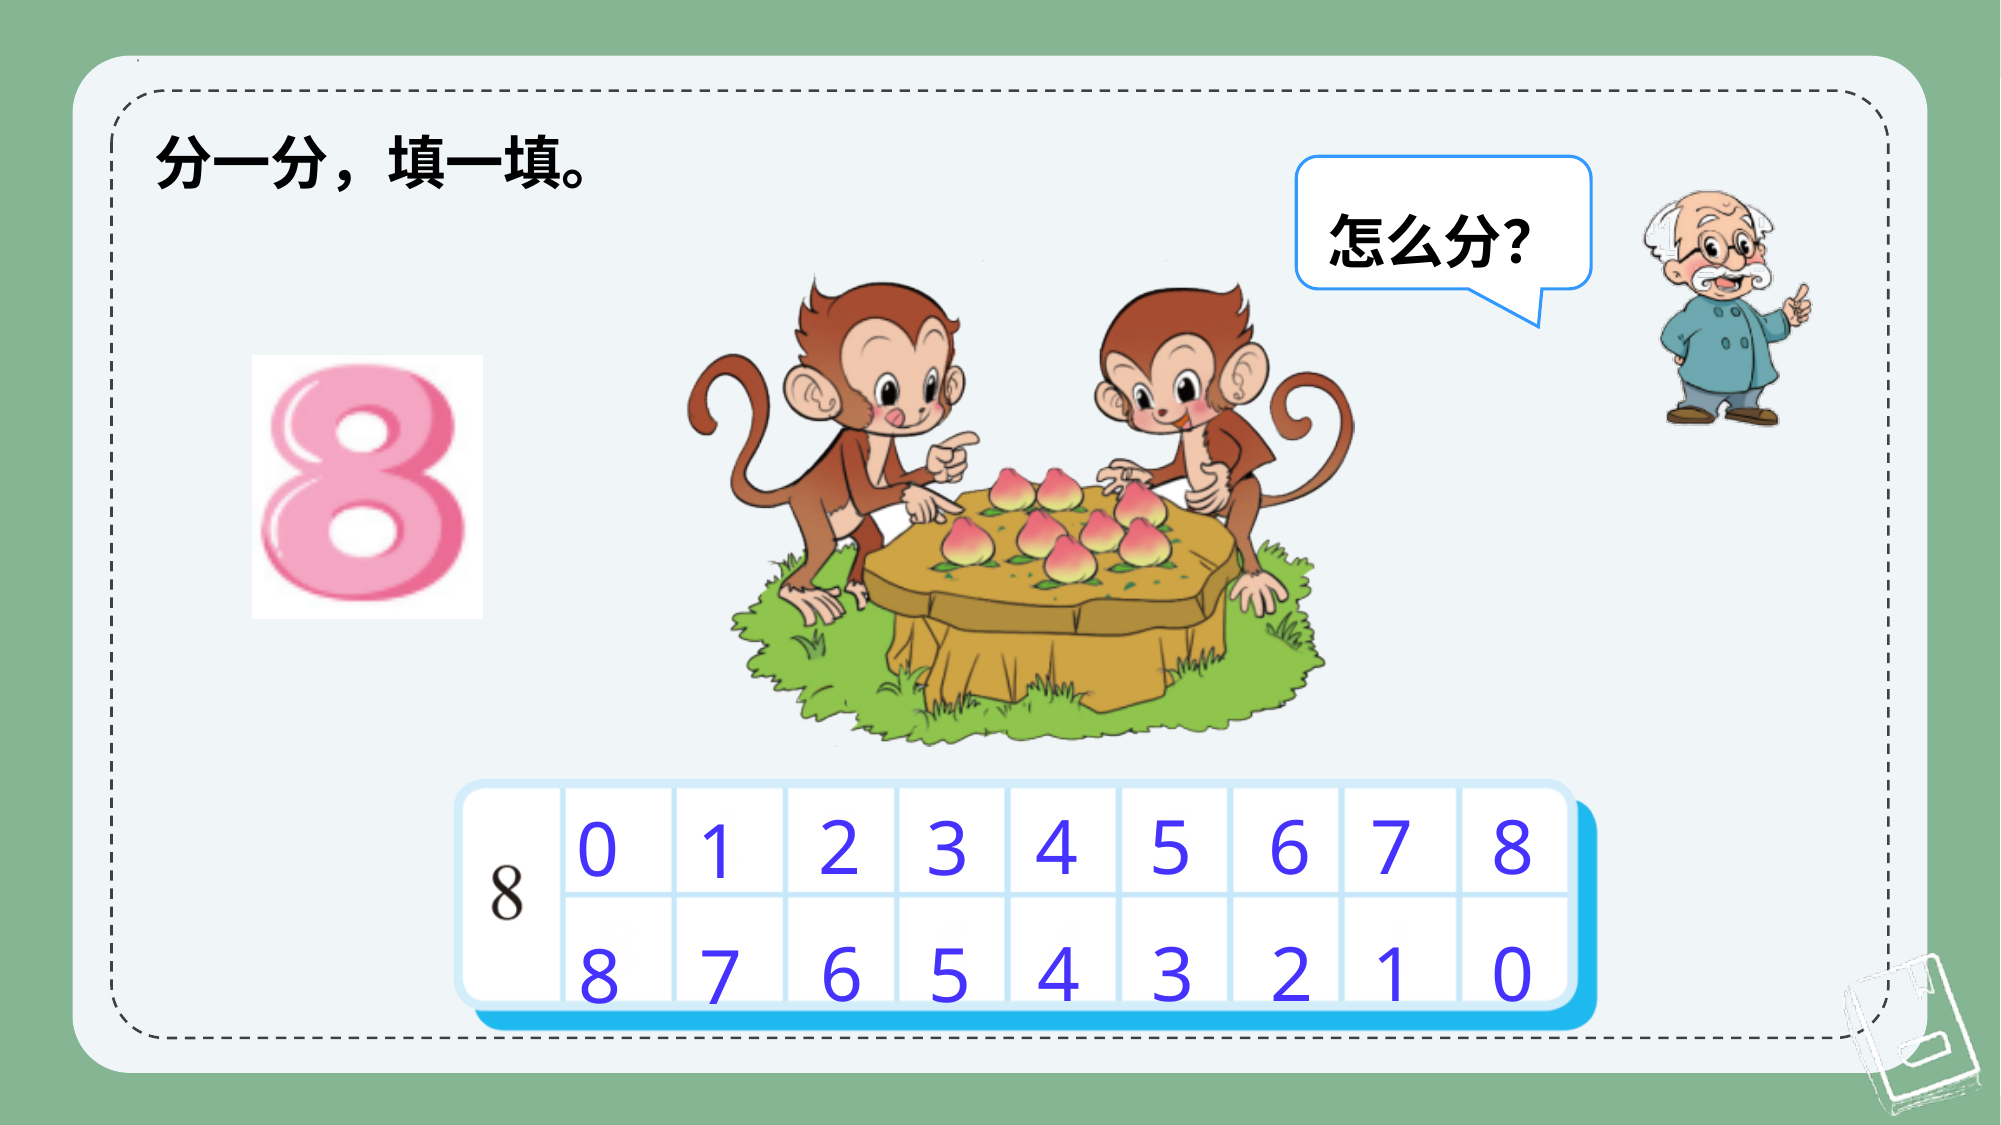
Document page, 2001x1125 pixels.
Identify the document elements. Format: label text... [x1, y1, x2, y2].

text_box 分一分，填一填。 [139, 84, 1032, 204]
picture [1843, 953, 1982, 1116]
picture [449, 772, 1606, 1037]
picture [252, 355, 483, 619]
picture [675, 260, 1355, 747]
text_box 怎么分？ [1296, 156, 1592, 327]
picture [1640, 188, 1816, 432]
